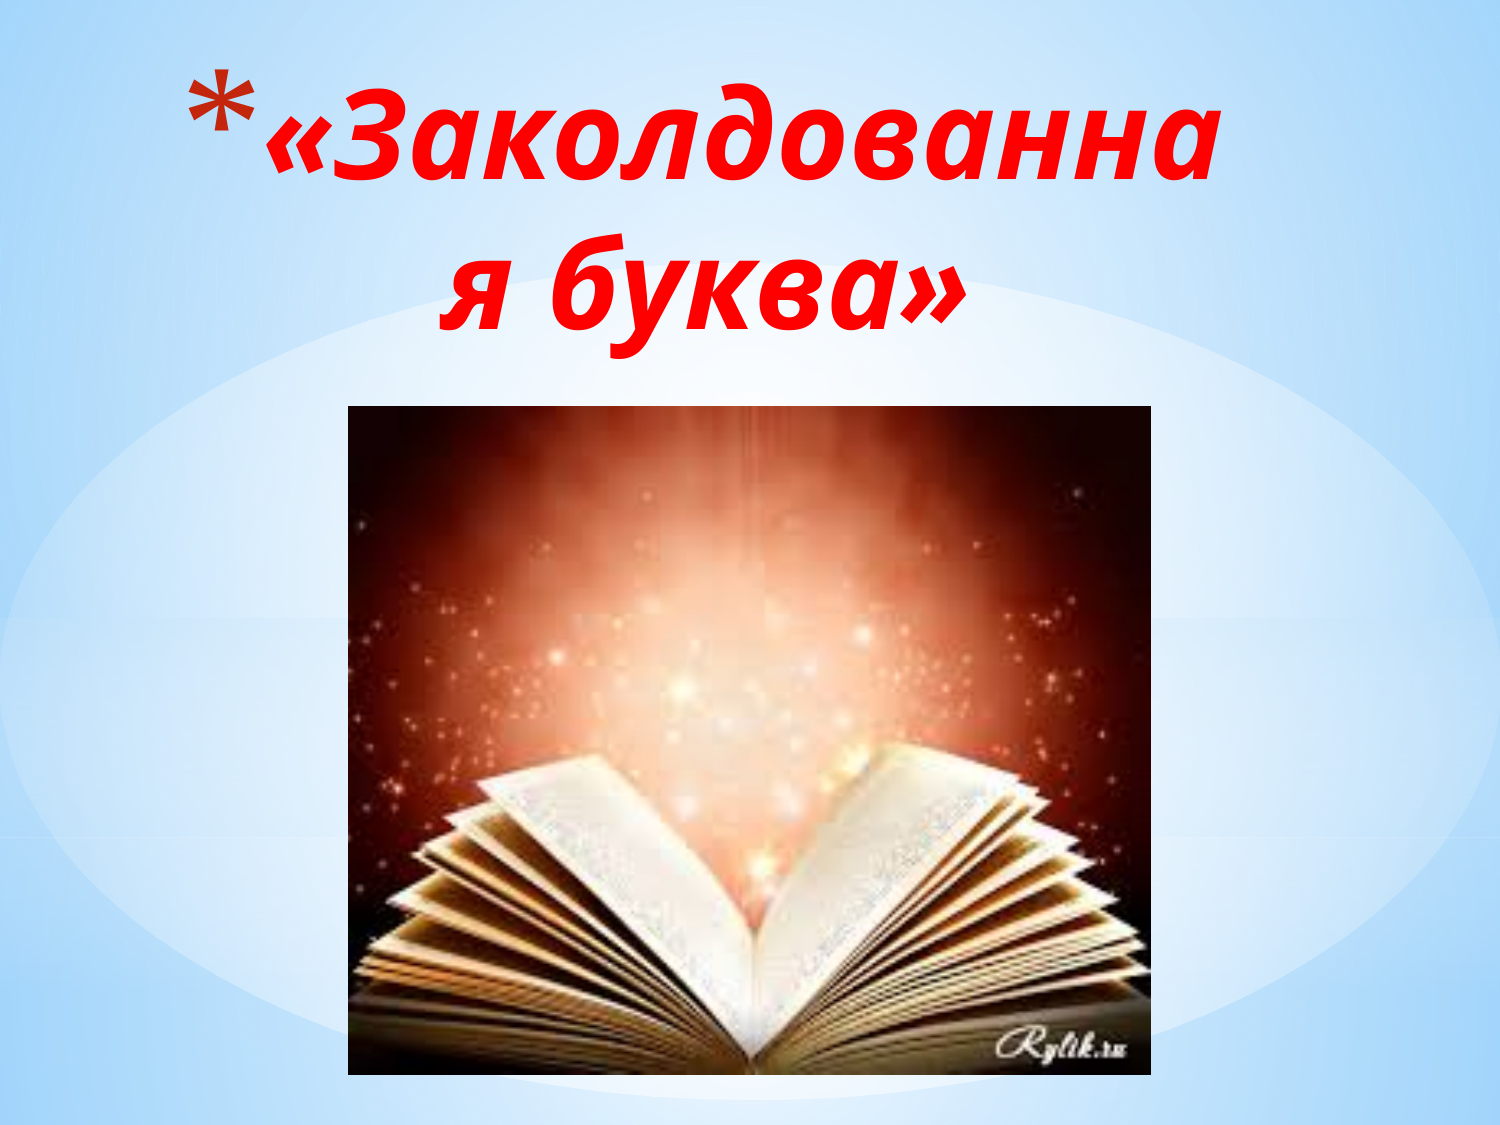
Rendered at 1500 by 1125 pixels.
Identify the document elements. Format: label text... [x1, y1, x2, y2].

picture [348, 406, 1151, 1075]
title «Заколдованная буква» [137, 78, 1270, 362]
